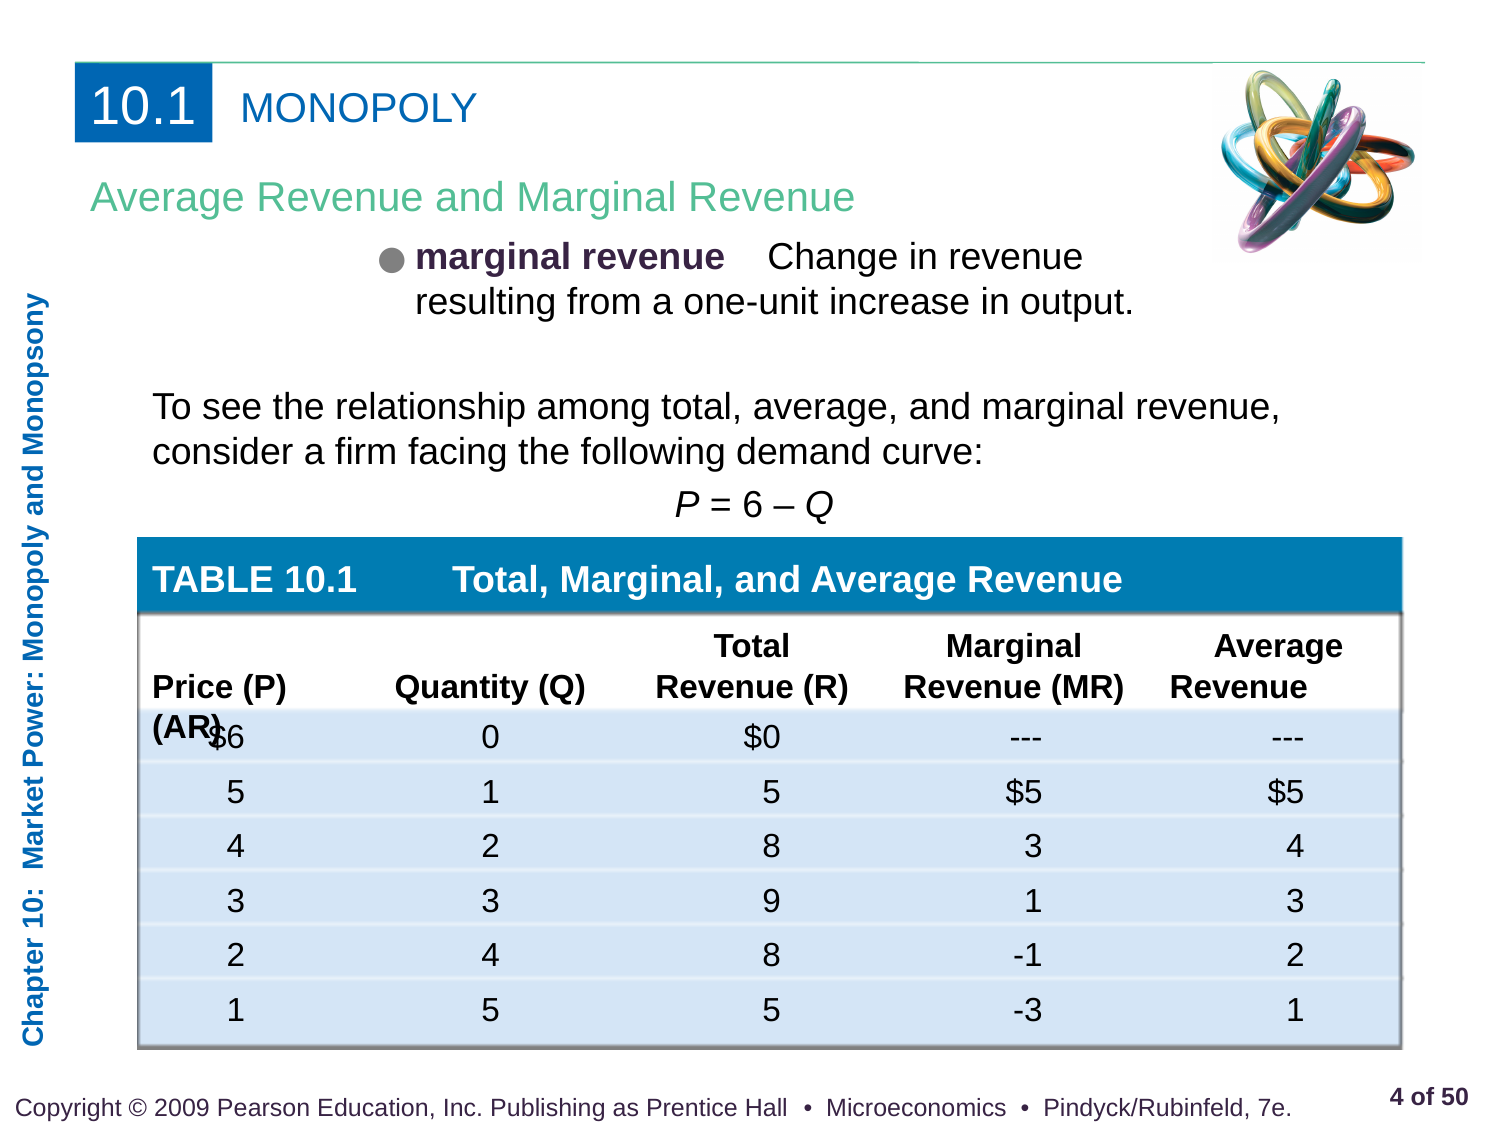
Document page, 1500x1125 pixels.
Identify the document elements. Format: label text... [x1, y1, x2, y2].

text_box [137, 537, 1409, 1051]
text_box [1420, 62, 1426, 69]
list Average Revenue and Marginal Revenue [75, 162, 1175, 247]
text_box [74, 62, 1213, 143]
text_box P = 6 – Q [659, 472, 850, 533]
text_box ● marginal revenue Change in revenue resulting from a one-unit increase in output. [362, 224, 1163, 330]
text_box To see the relationship among total, average, and marginal revenue, consider a firm facing the following demand curve: [137, 375, 1400, 488]
picture [1212, 63, 1422, 263]
